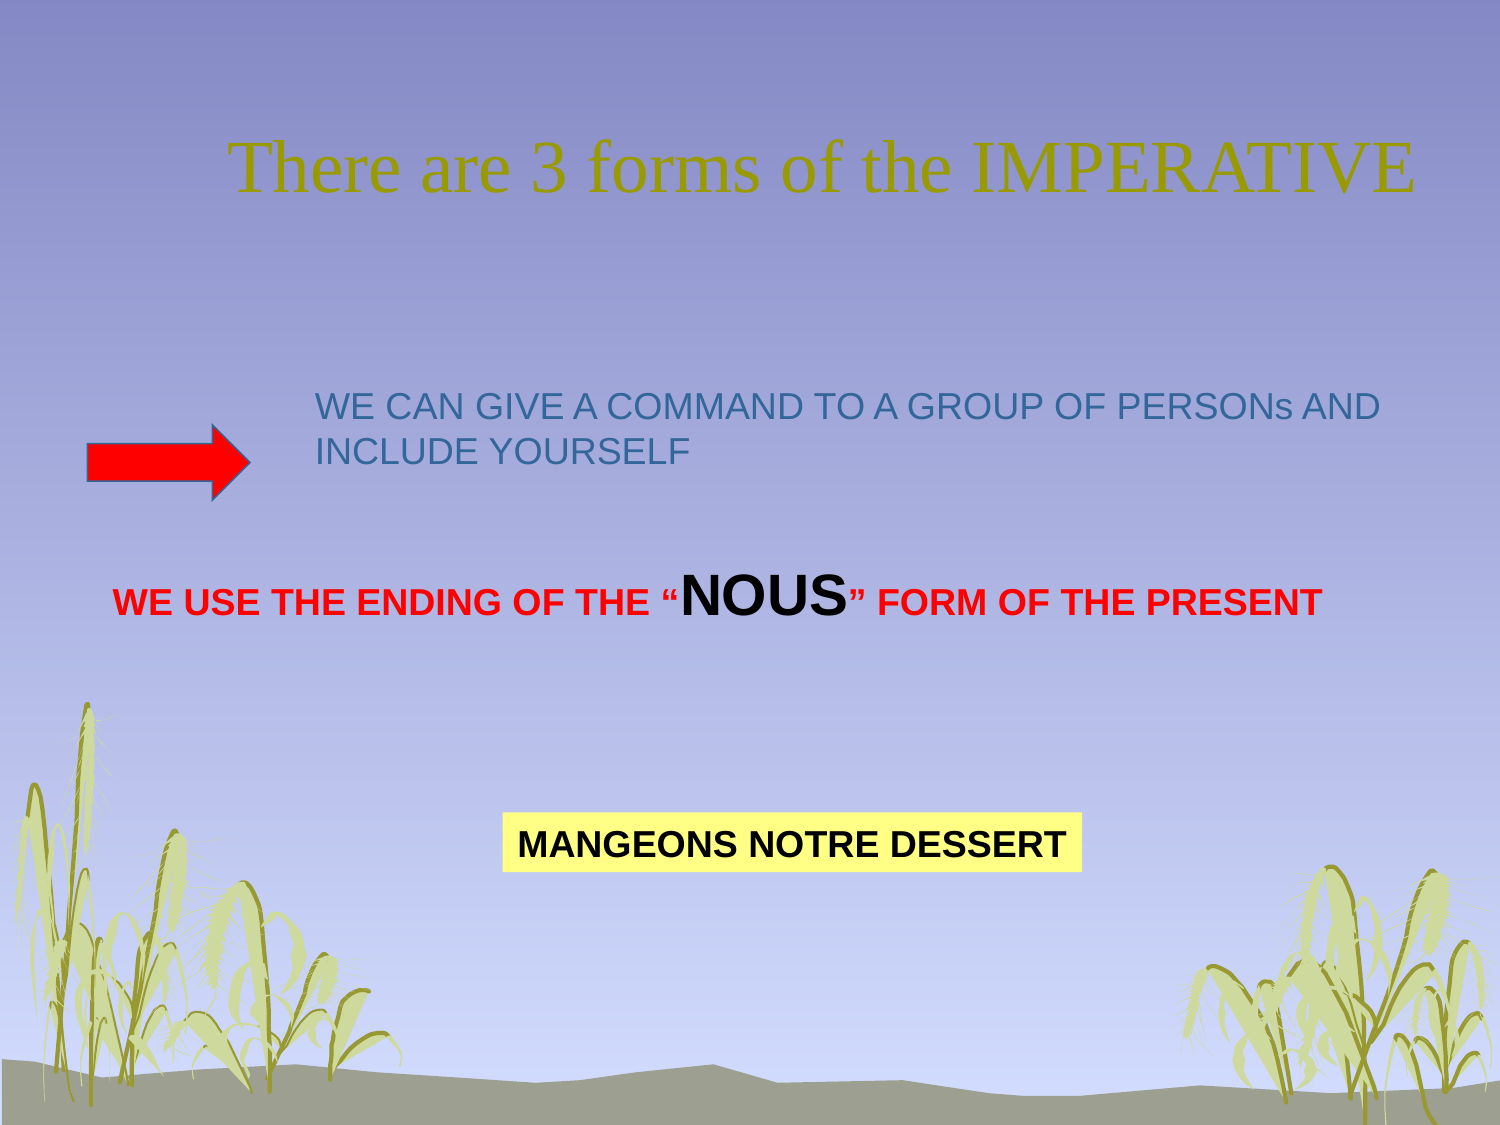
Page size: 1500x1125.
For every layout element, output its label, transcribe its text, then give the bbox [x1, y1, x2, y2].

text_box [87, 424, 250, 500]
text_box There are 3 forms of the IMPERATIVE [87, 110, 1488, 300]
text_box WE CAN GIVE A COMMAND TO A GROUP OF PERSONs AND INCLUDE YOURSELF [300, 374, 1450, 480]
text_box MANGEONS NOTRE DESSERT [502, 812, 1083, 873]
text_box WE USE THE ENDING OF THE “NOUS” FORM OF THE PRESENT [87, 549, 1450, 635]
